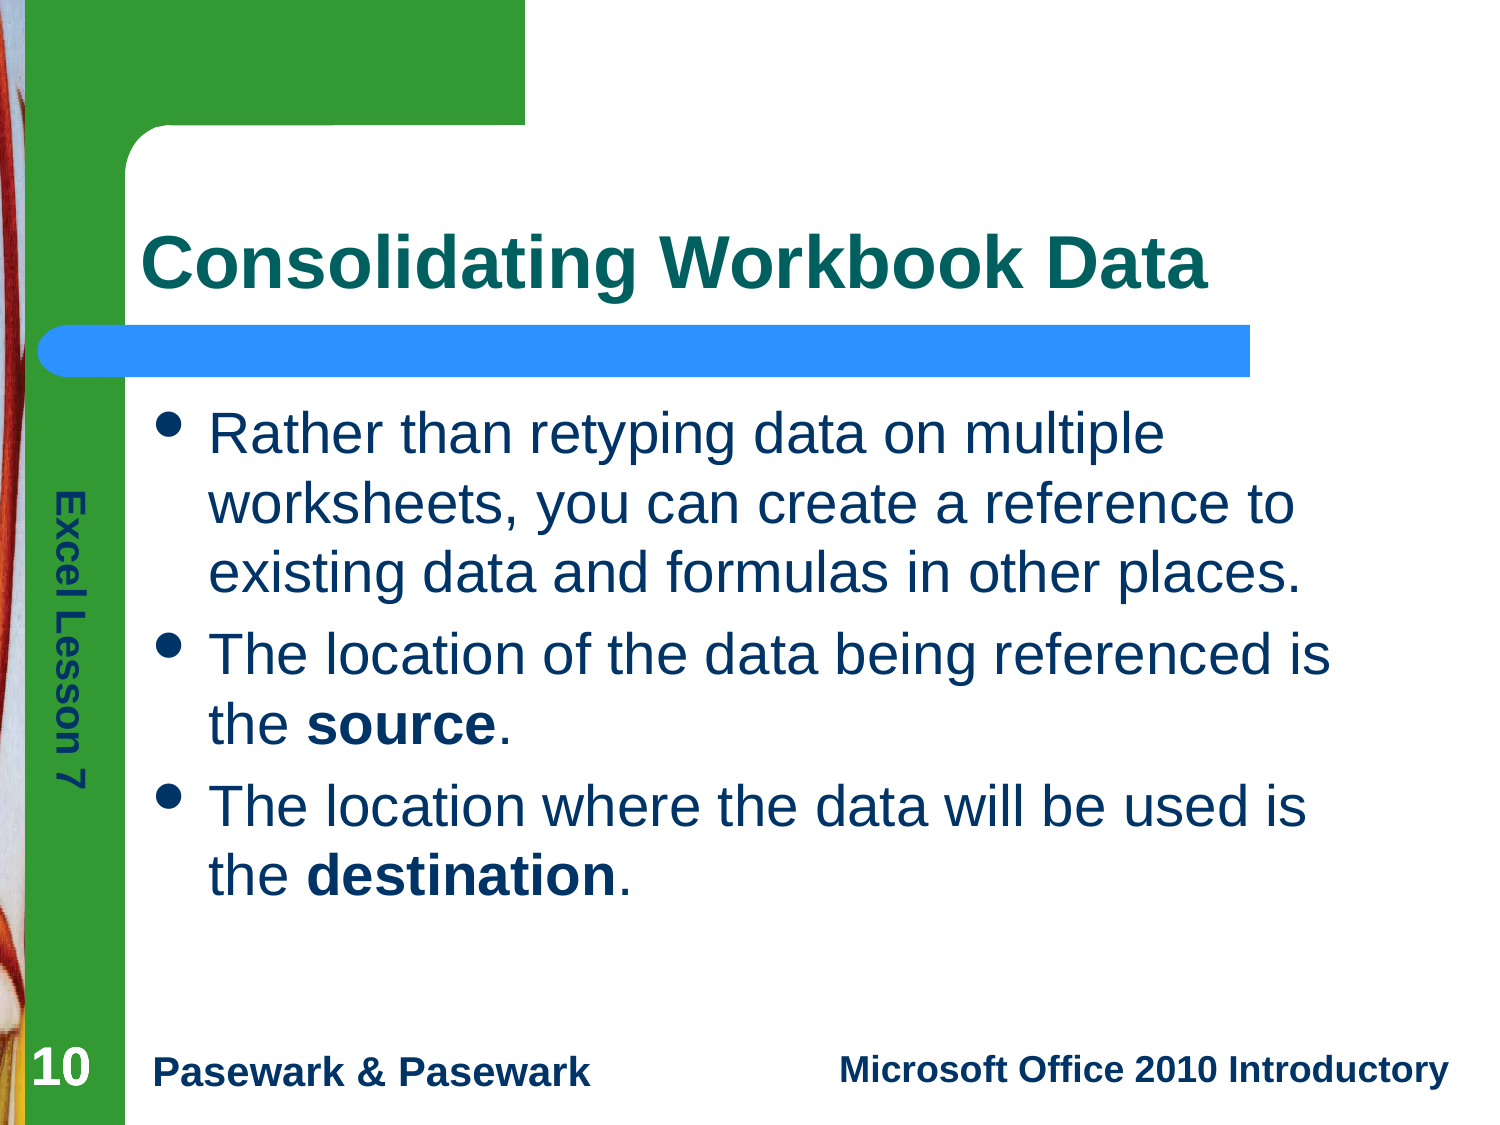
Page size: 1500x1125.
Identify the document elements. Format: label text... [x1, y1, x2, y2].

title Consolidating Workbook Data [124, 124, 1426, 313]
picture [0, 0, 25, 1125]
text_box 10 [13, 1023, 111, 1105]
list Rather than retyping data on multiple worksheets, you can create a reference to existing data and formulas in other places. The location of the data being referenced is the source. The location where the data will be used is the destination. [137, 387, 1400, 1076]
